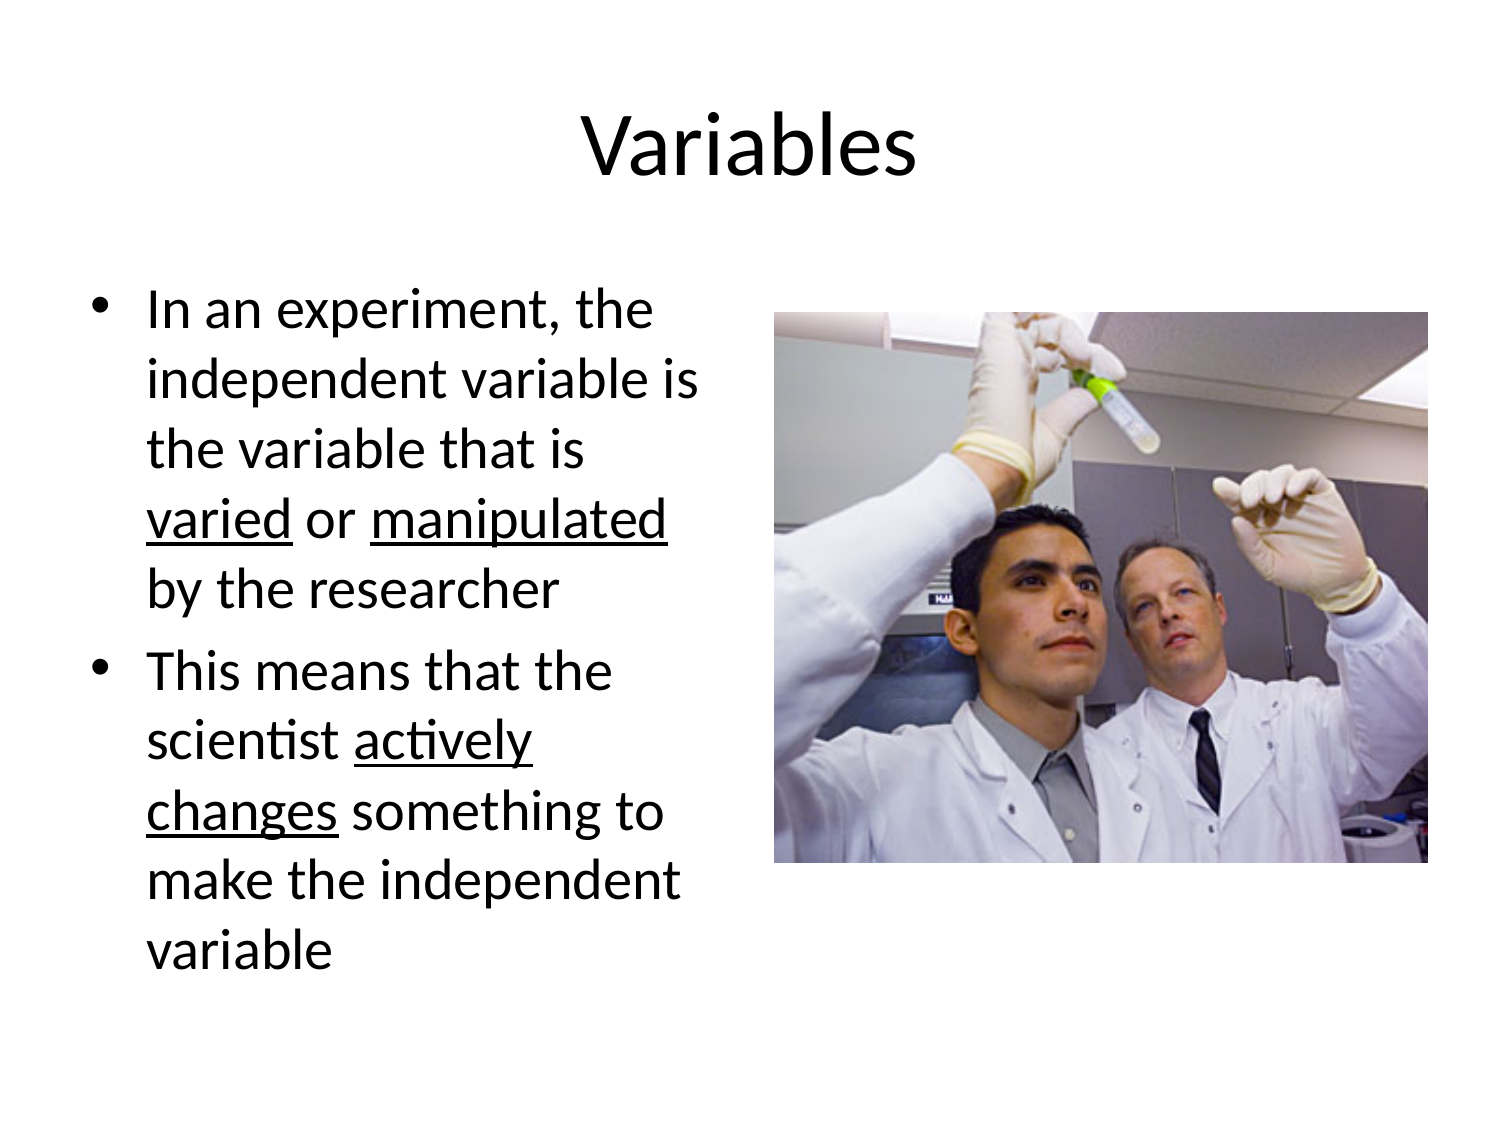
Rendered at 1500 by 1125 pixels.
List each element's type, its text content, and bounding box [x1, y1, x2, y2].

picture [774, 312, 1428, 863]
title Variables [75, 45, 1425, 233]
list In an experiment, the independent variable is the variable that is varied or manipulated by the researcher This means that the scientist actively changes something to make the independent variable [75, 262, 738, 1005]
